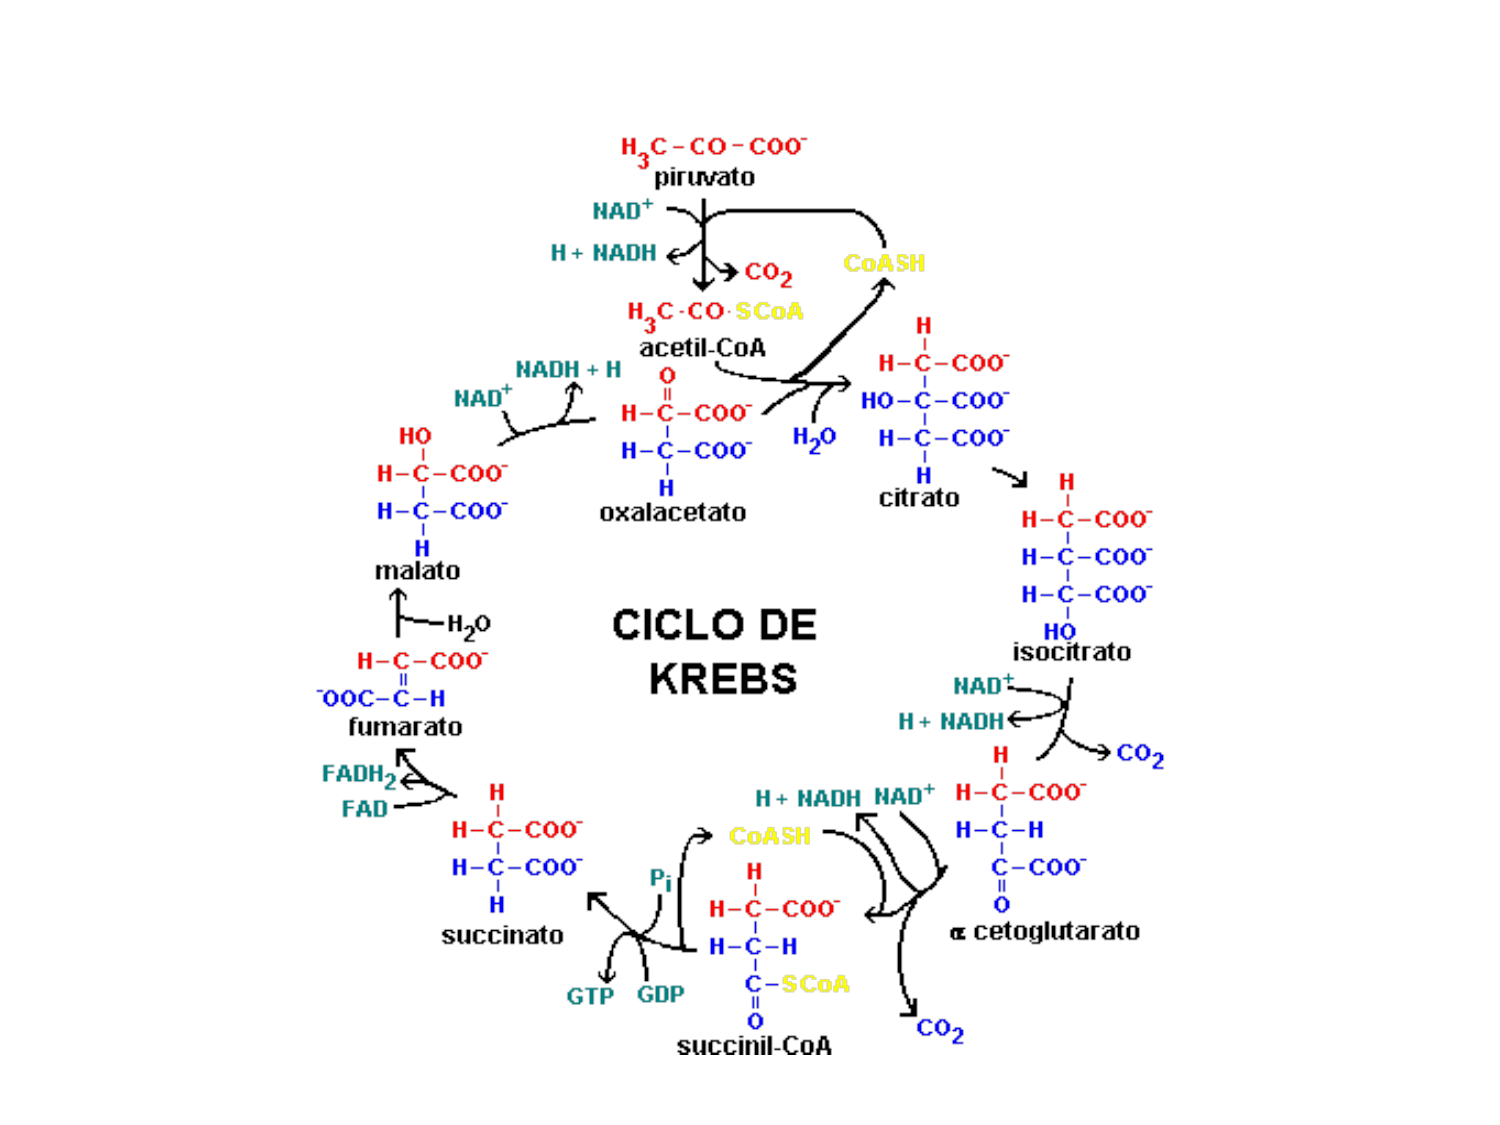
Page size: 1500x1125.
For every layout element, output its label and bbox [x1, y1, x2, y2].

list [304, 128, 1184, 1055]
